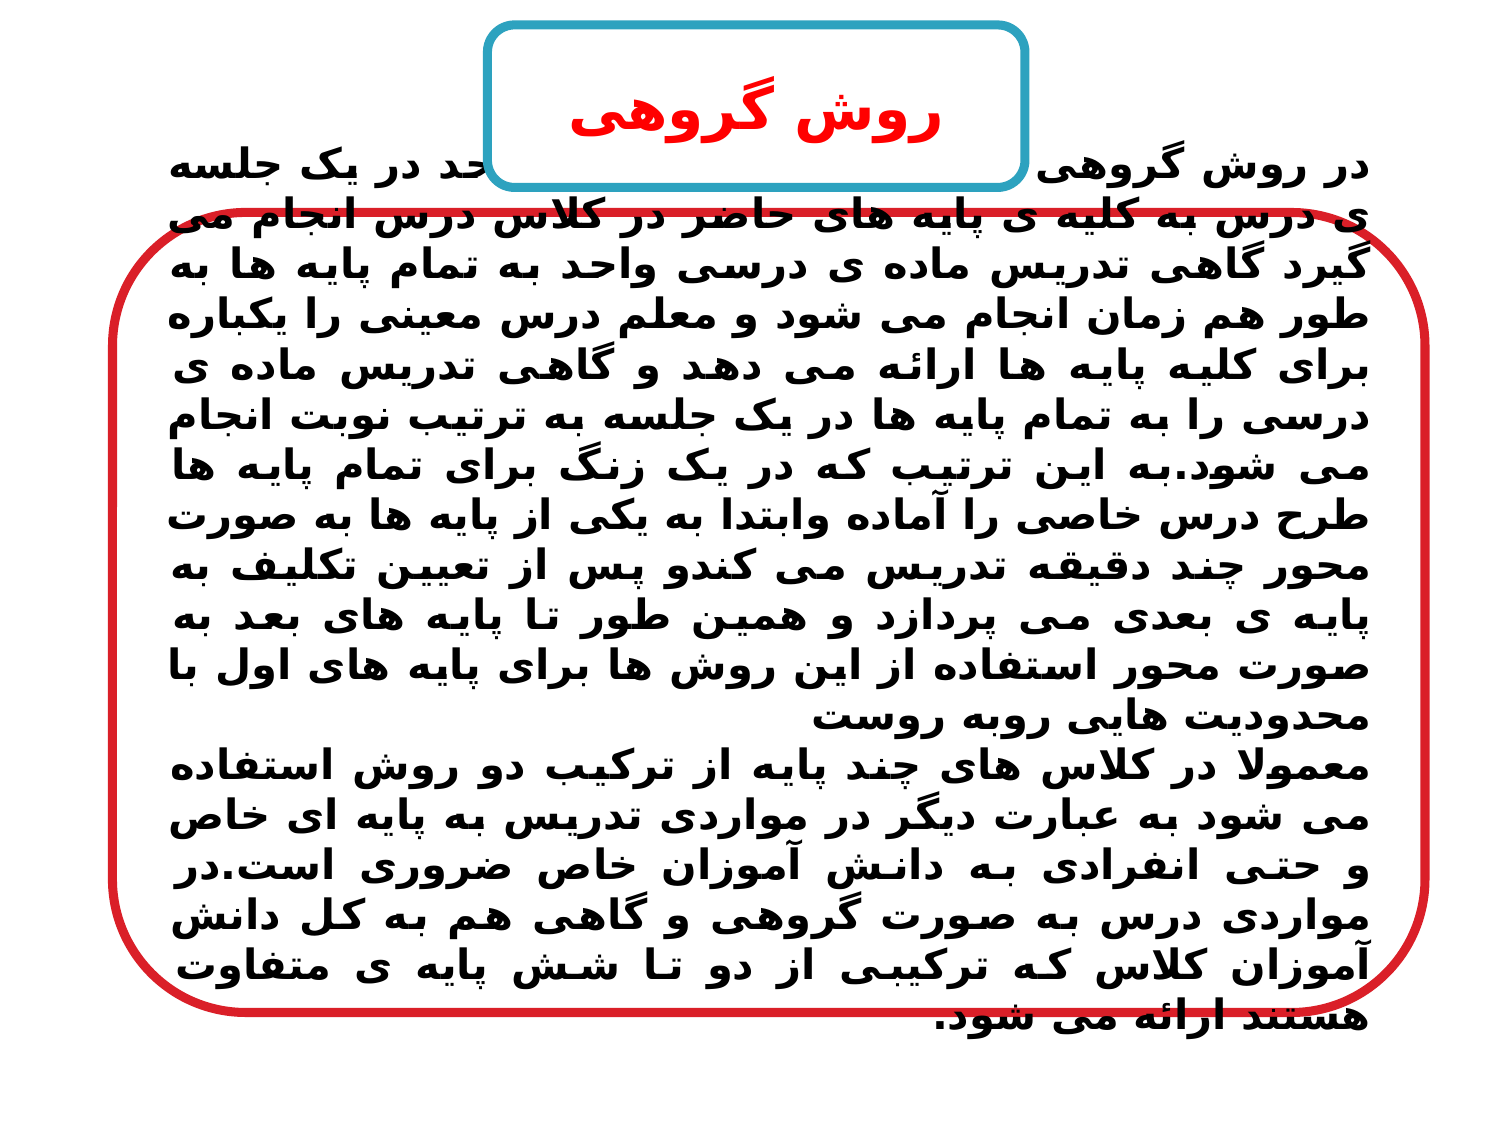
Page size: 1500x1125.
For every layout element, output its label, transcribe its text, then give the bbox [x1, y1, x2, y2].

text_box در روش گروهی تدریس درس و موضوع واحد در یک جلسه ی درس به کلیه ی پایه های حاضر در کلاس درس انجام می گیرد گاهی تدریس ماده ی درسی واحد به تمام پایه ها به طور هم زمان انجام می شود و معلم درس معینی را یکباره برای کلیه پایه ها ارائه می دهد و گاهی تدریس ماده ی درسی را به تمام پایه ها در یک جلسه به ترتیب نوبت انجام می شود.به این ترتیب که در یک زنگ برای تمام پایه ها طرح درس خاصی را آماده وابتدا به یکی از پایه ها به صورت محور چند دقیقه تدریس می کندو پس از تعیین تکلیف به پایه ی بعدی می پردازد و همین طور تا پایه های بعد به صورت محور استفاده از این روش ها برای پایه های اول با محدودیت هایی روبه روست معمولا در کلاس های چند پایه از ترکیب دو روش استفاده می شود به عبارت دیگر در مواردی تدریس به پایه ای خاص و حتی انفرادی به دانش آموزان خاص ضروری است.در مواردی درس به صورت گروهی و گاهی هم به کل دانش آموزان کلاس که ترکیبی از دو تا شش پایه ی متفاوت هستند ارائه می شود. [107, 207, 1430, 1018]
text_box روش گروهی [482, 20, 1030, 192]
